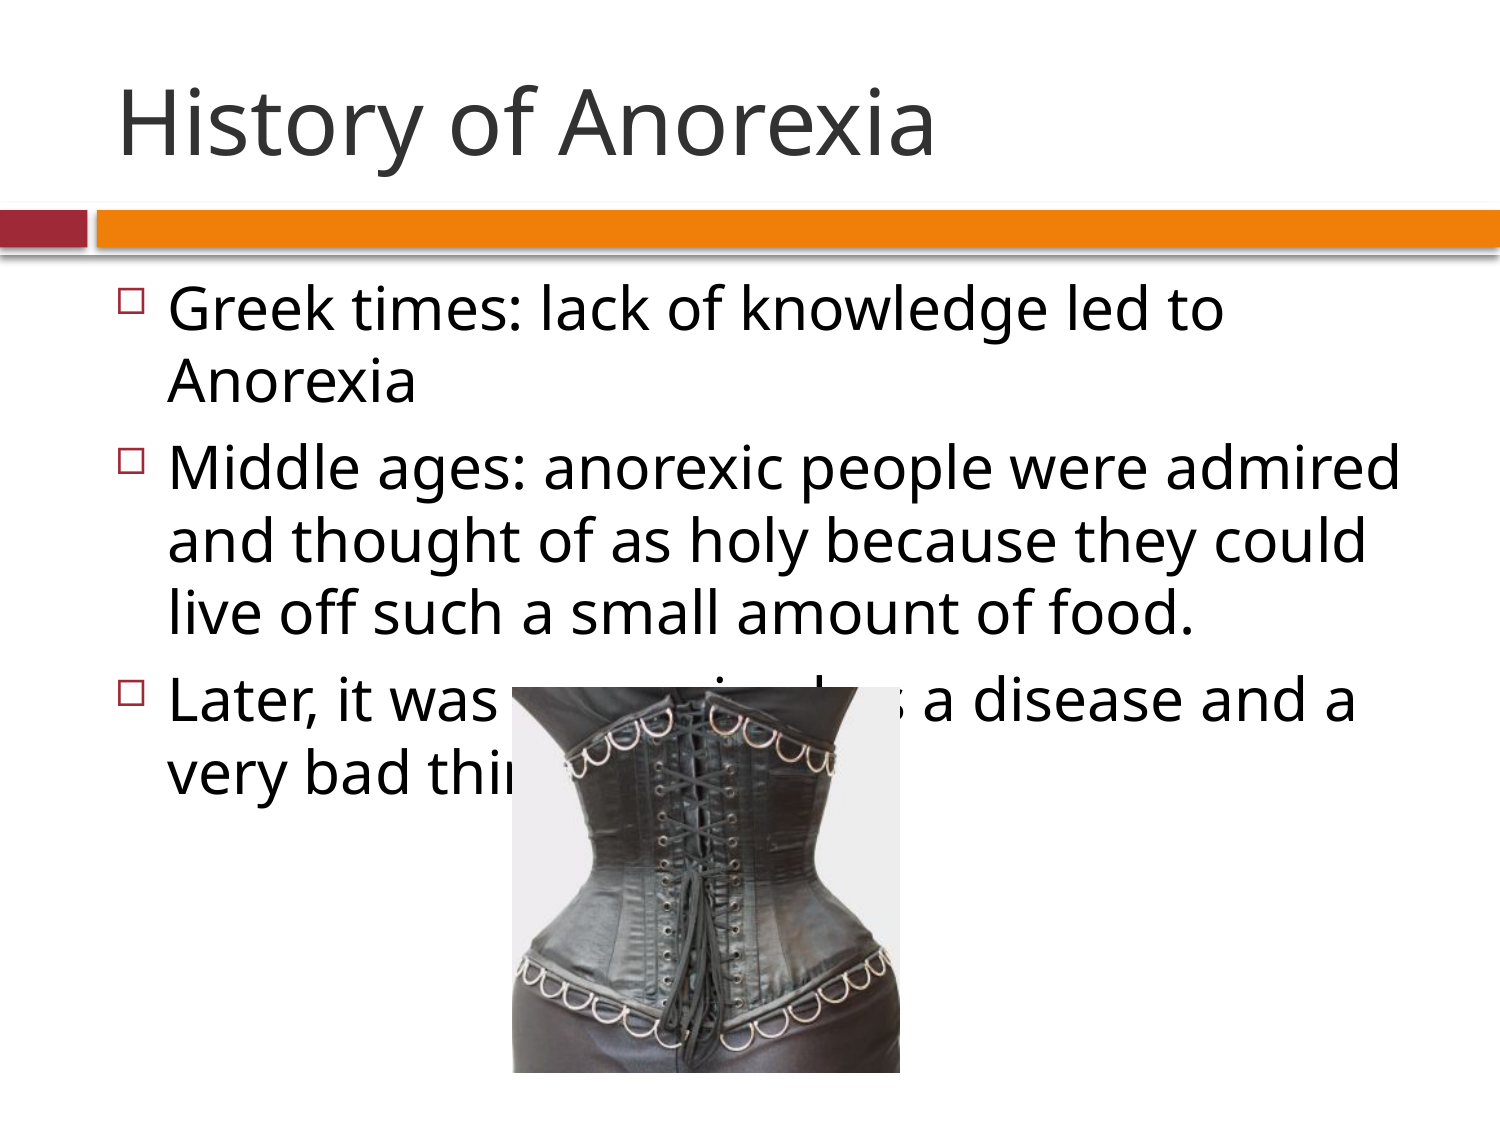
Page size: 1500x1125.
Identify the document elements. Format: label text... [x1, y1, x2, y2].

title History of Anorexia [100, 37, 1438, 200]
list Greek times: lack of knowledge led to Anorexia Middle ages: anorexic people were admired and thought of as holy because they could live off such a small amount of food. Later, it was recognized as a disease and a very bad thing. [100, 262, 1438, 1000]
picture [512, 687, 901, 1073]
